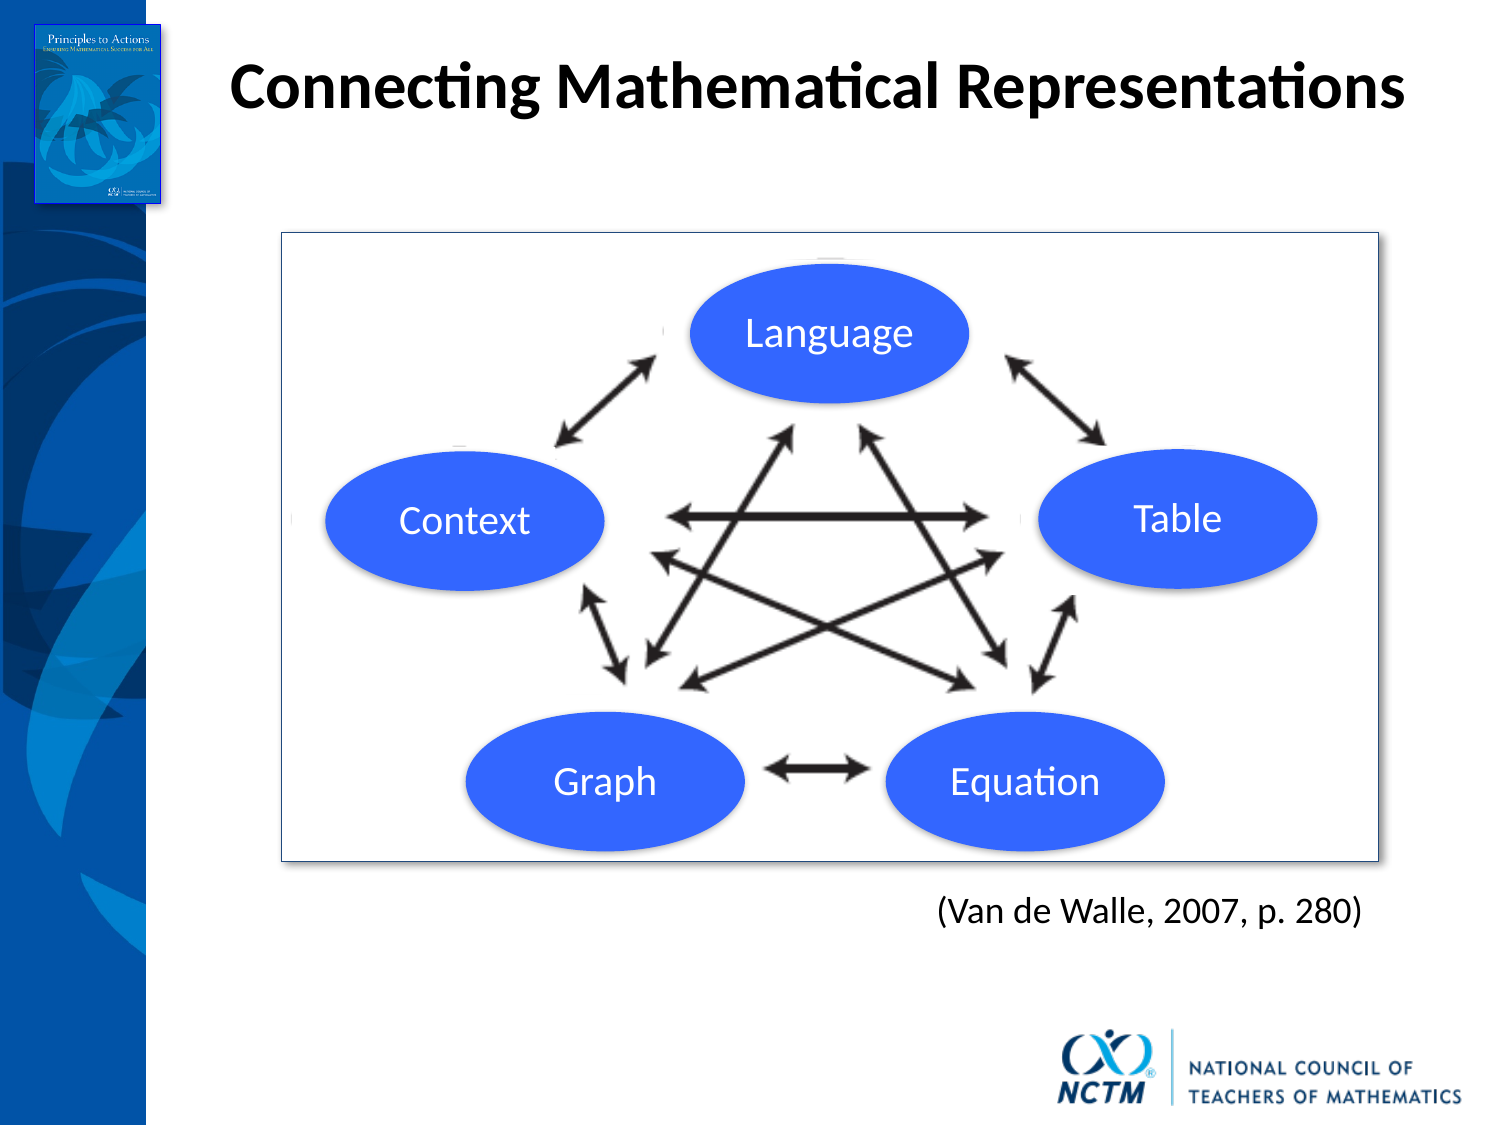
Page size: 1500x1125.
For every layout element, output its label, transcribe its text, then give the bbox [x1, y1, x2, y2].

picture [0, 0, 146, 1125]
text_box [689, 263, 970, 404]
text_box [465, 711, 746, 852]
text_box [325, 451, 605, 592]
title Connecting Mathematical Representations [167, 0, 1470, 165]
picture [281, 232, 1379, 862]
text_box (Van de Walle, 2007, p. 280) [876, 878, 1379, 939]
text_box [885, 711, 1166, 852]
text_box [1038, 448, 1318, 589]
picture [35, 25, 160, 203]
